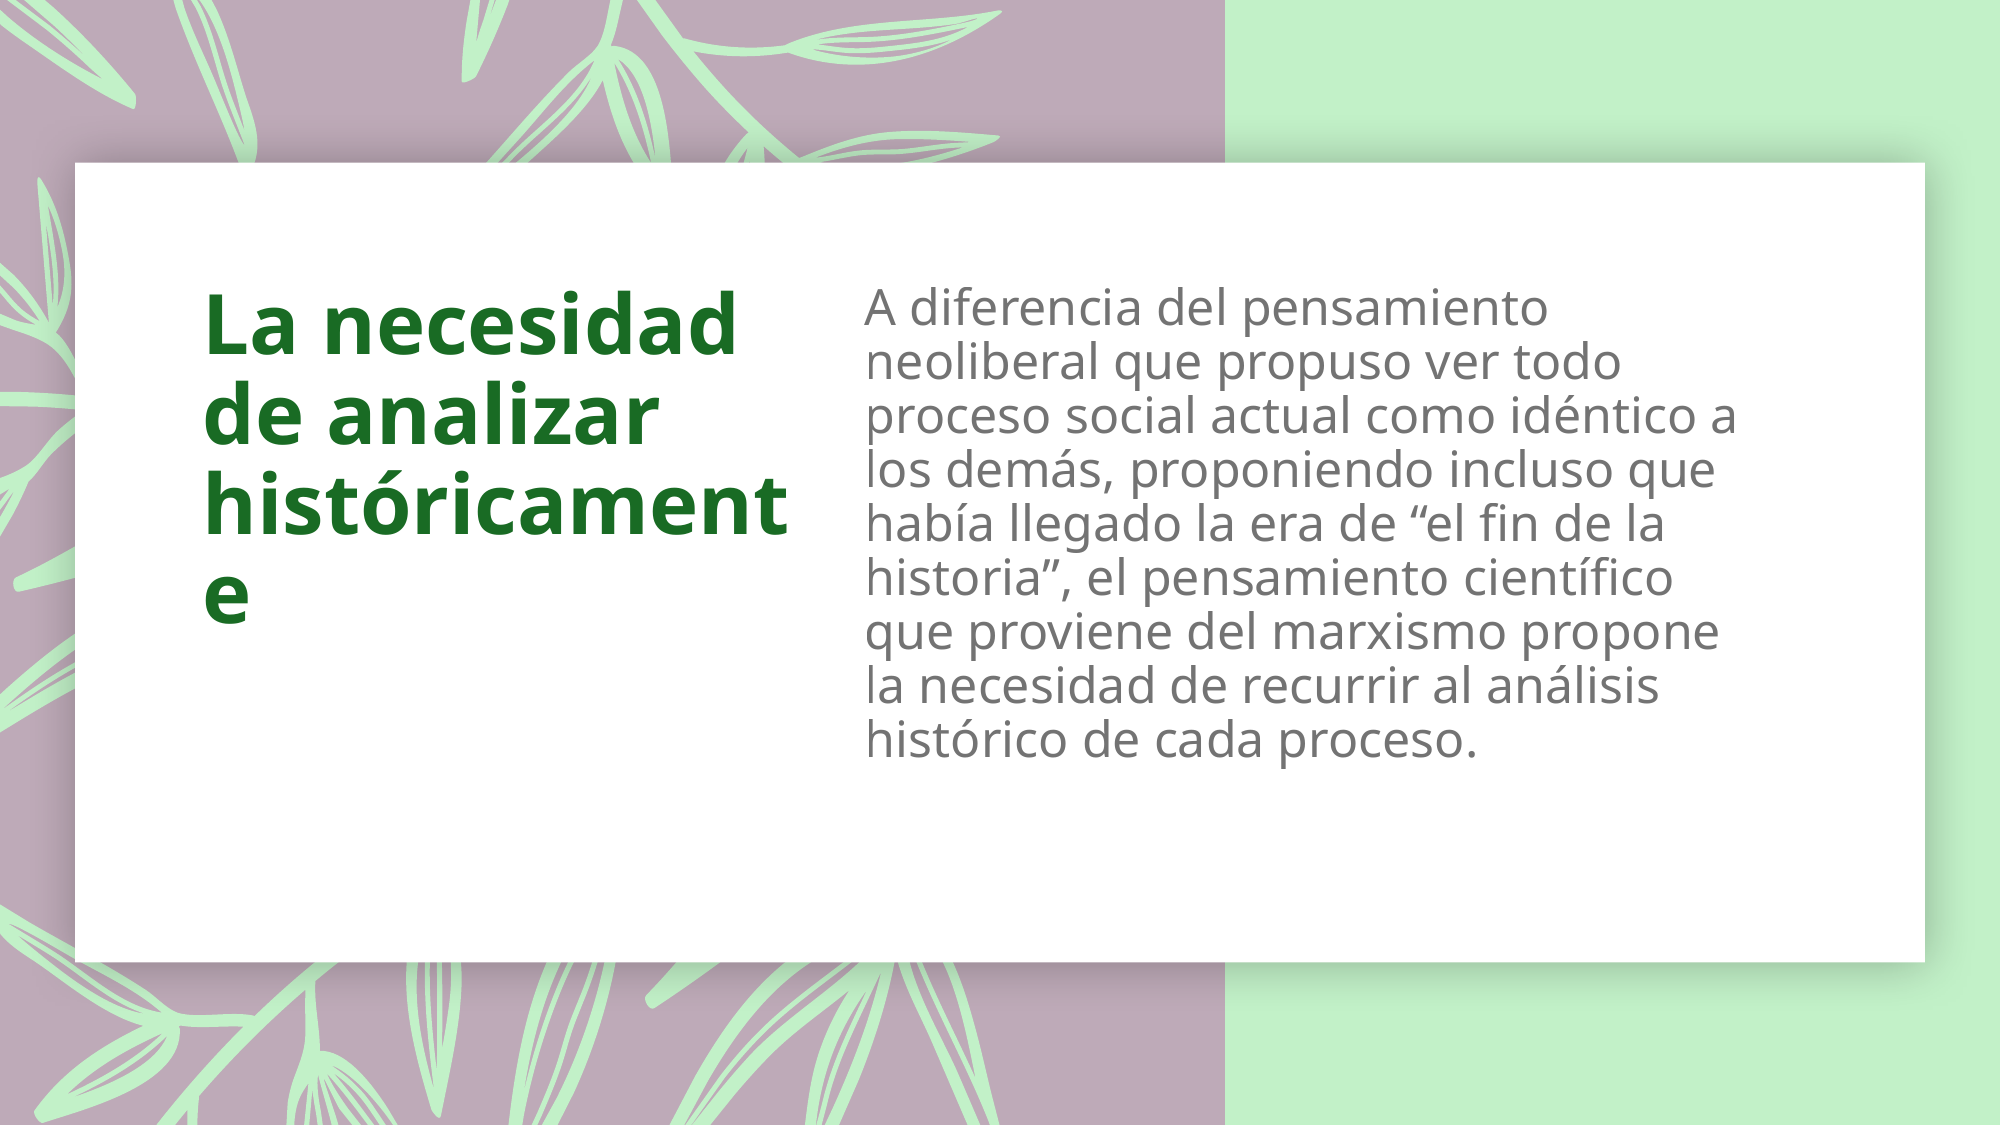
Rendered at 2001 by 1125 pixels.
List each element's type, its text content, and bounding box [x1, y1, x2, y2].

text_box [1226, 161, 1927, 964]
text_box [1226, 0, 2000, 1125]
list A diferencia del pensamiento neoliberal que propuso ver todo proceso social actual como idéntico a los demás, proponiendo incluso que había llegado la era de “el fin de la historia”, el pensamiento científico que proviene del marxismo propone la necesidad de recurrir al análisis histórico de cada proceso. [1226, 275, 1775, 850]
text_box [0, 0, 1226, 1125]
